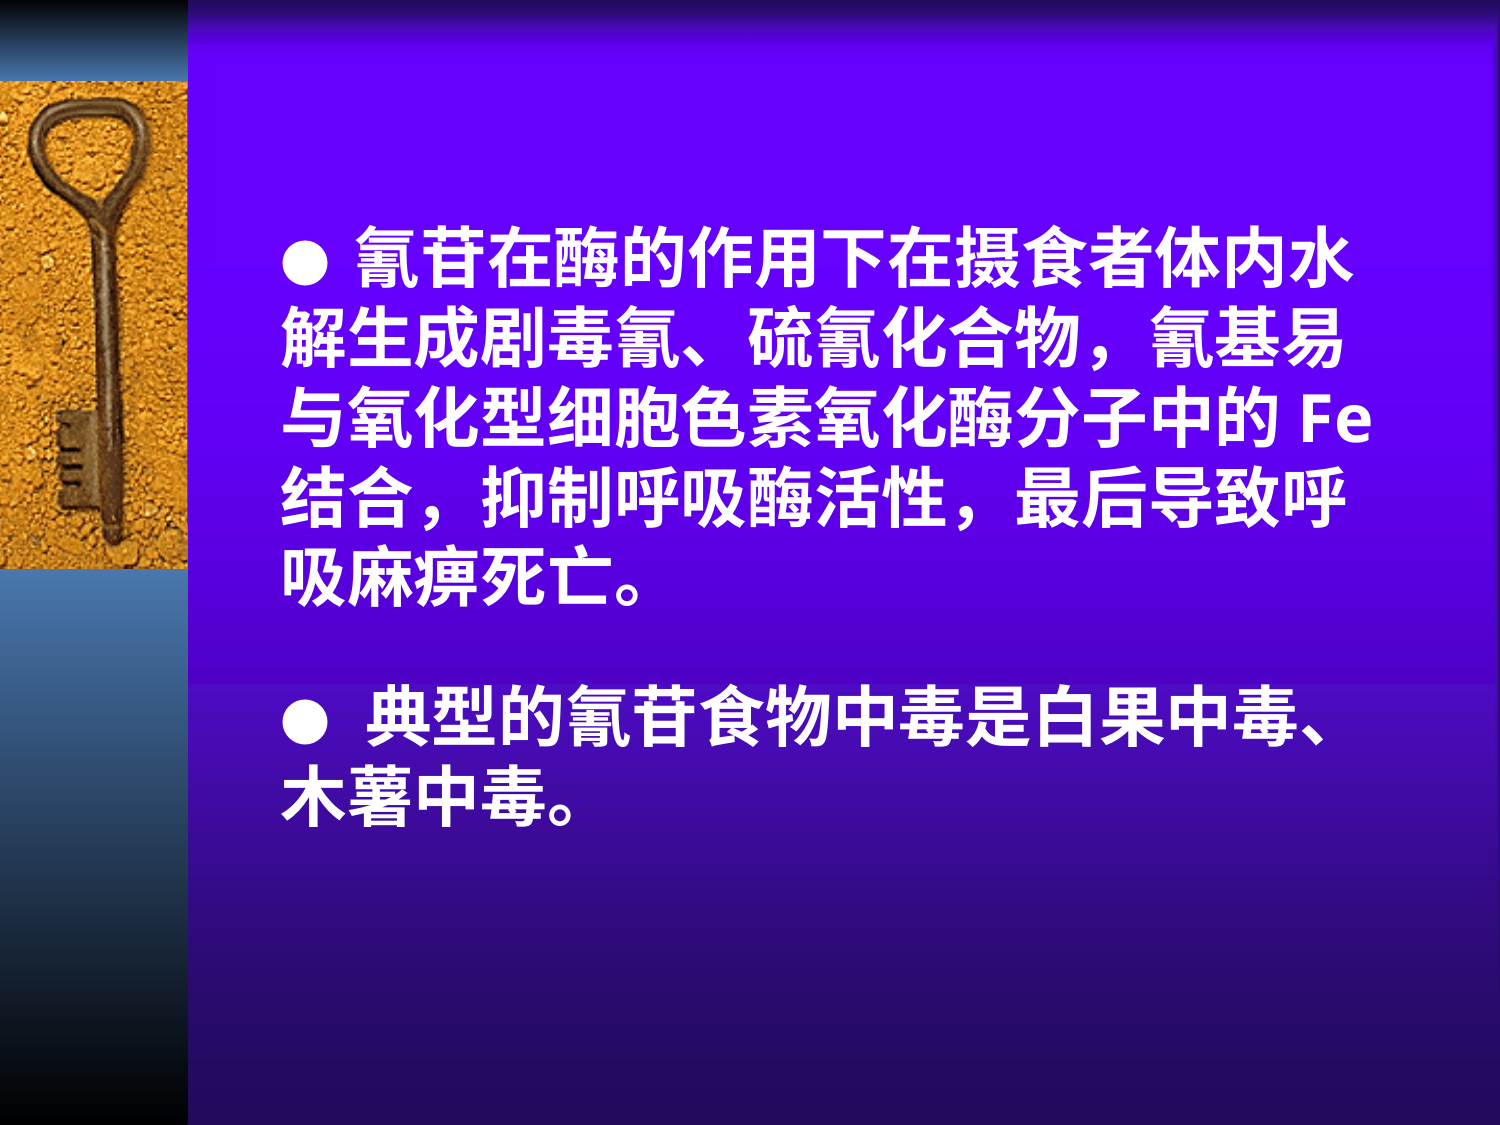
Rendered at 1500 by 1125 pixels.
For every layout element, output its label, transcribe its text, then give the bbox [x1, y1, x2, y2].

picture [0, 0, 1500, 1125]
text_box ● 氰苷在酶的作用下在摄食者体内水解生成剧毒氰、硫氰化合物，氰基易与氧化型细胞色素氧化酶分子中的Fe结合，抑制呼吸酶活性，最后导致呼吸麻痹死亡。 ● 典型的氰苷食物中毒是白果中毒、木薯中毒。 [265, 208, 1407, 843]
